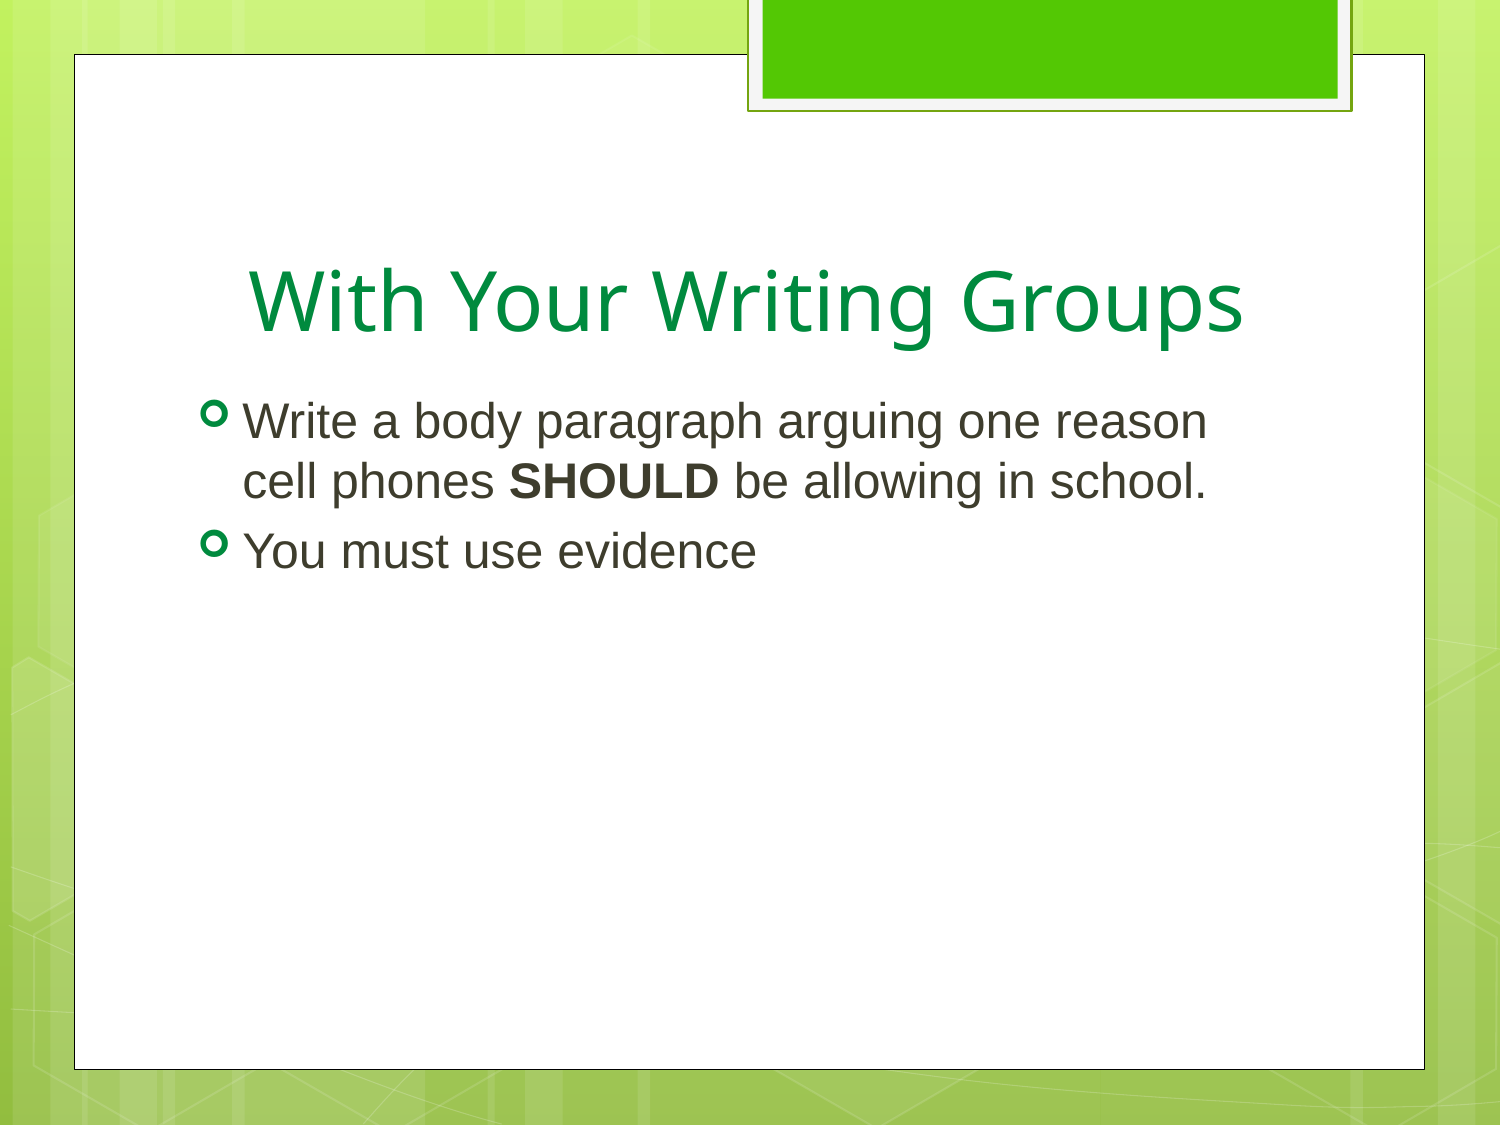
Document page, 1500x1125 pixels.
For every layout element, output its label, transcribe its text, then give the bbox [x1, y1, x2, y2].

list Write a body paragraph arguing one reason cell phones SHOULD be allowing in school. You must use evidence [171, 381, 1283, 957]
title With Your Writing Groups [171, 168, 1324, 357]
